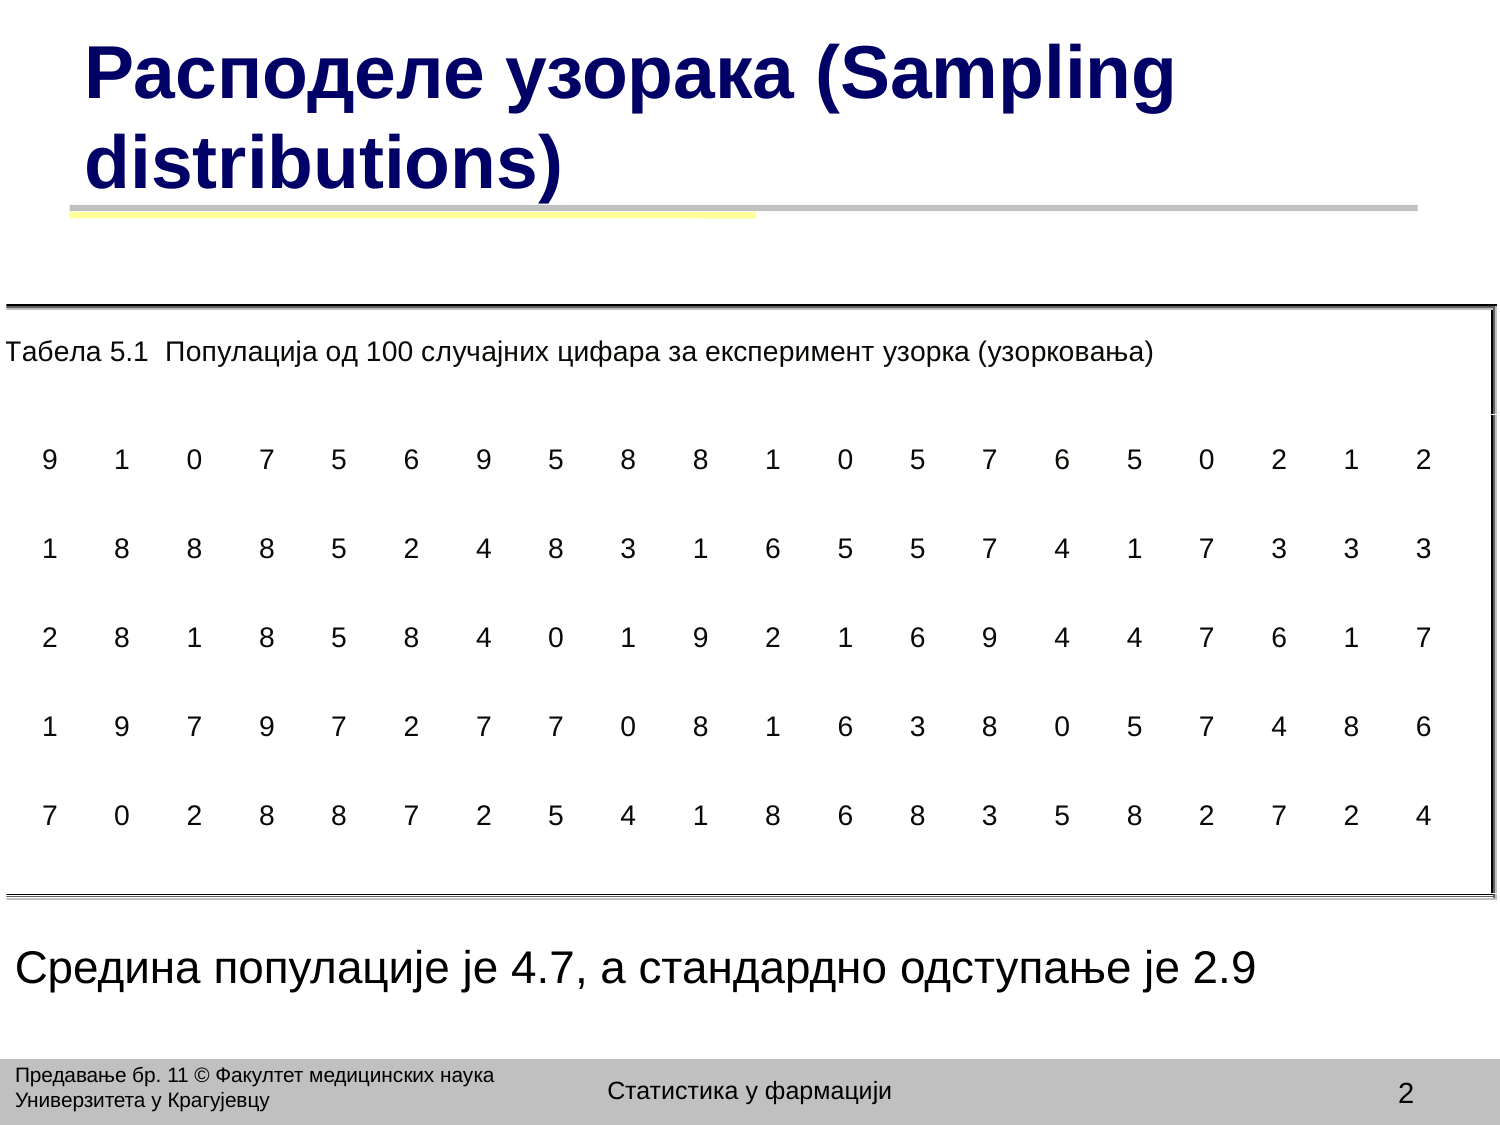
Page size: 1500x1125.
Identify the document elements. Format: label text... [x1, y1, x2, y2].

slide_number Предавање бр. 11 © Факултет медицинских наука Универзитета у Крагујевцу [0, 1053, 622, 1108]
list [5, 303, 1500, 950]
slide_number 2 [1079, 1066, 1430, 1125]
title Расподеле узорака (Sampling distributions) [69, 19, 1426, 208]
footer Статистика у фармацији [512, 1066, 988, 1125]
text_box Средина популације је 4.7, а стандардно одступање је 2.9 [0, 951, 1452, 1001]
